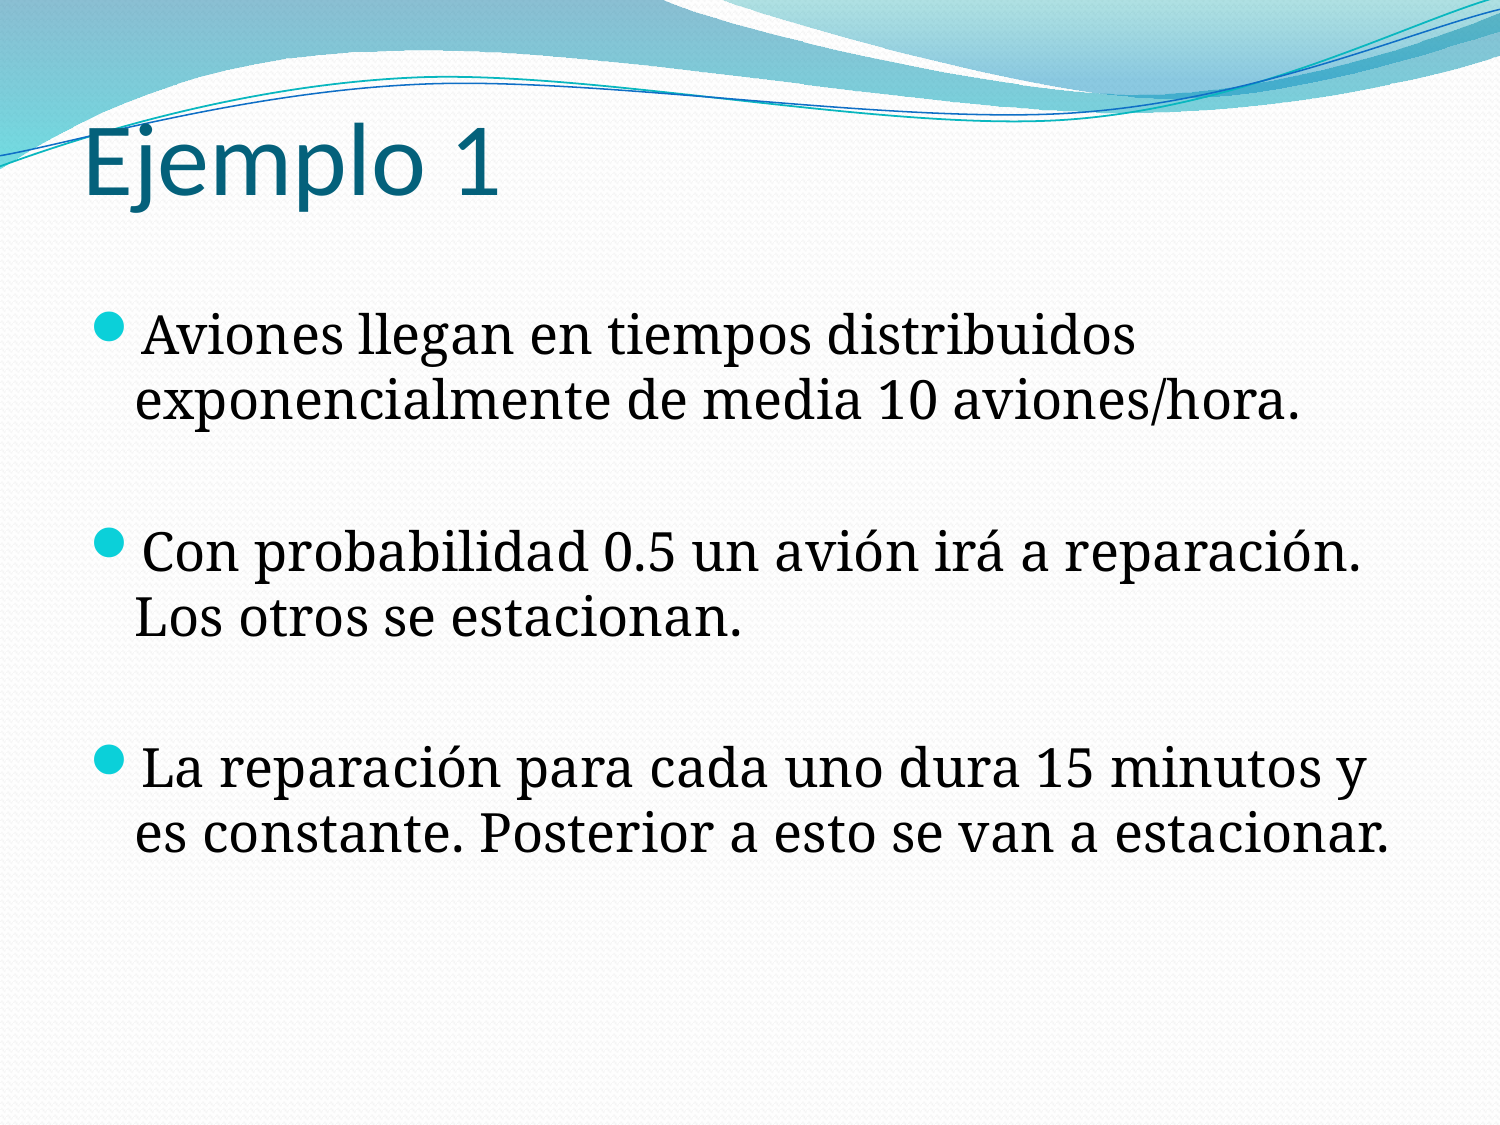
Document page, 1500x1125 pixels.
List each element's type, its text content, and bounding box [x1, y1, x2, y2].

list Aviones llegan en tiempos distribuidos exponencialmente de media 10 aviones/hora. Con probabilidad 0.5 un avión irá a reparación. Los otros se estacionan. La reparación para cada uno dura 15 minutos y es constante. Posterior a esto se van a estacionar. [75, 292, 1425, 1038]
title Ejemplo 1 [82, 82, 1232, 216]
